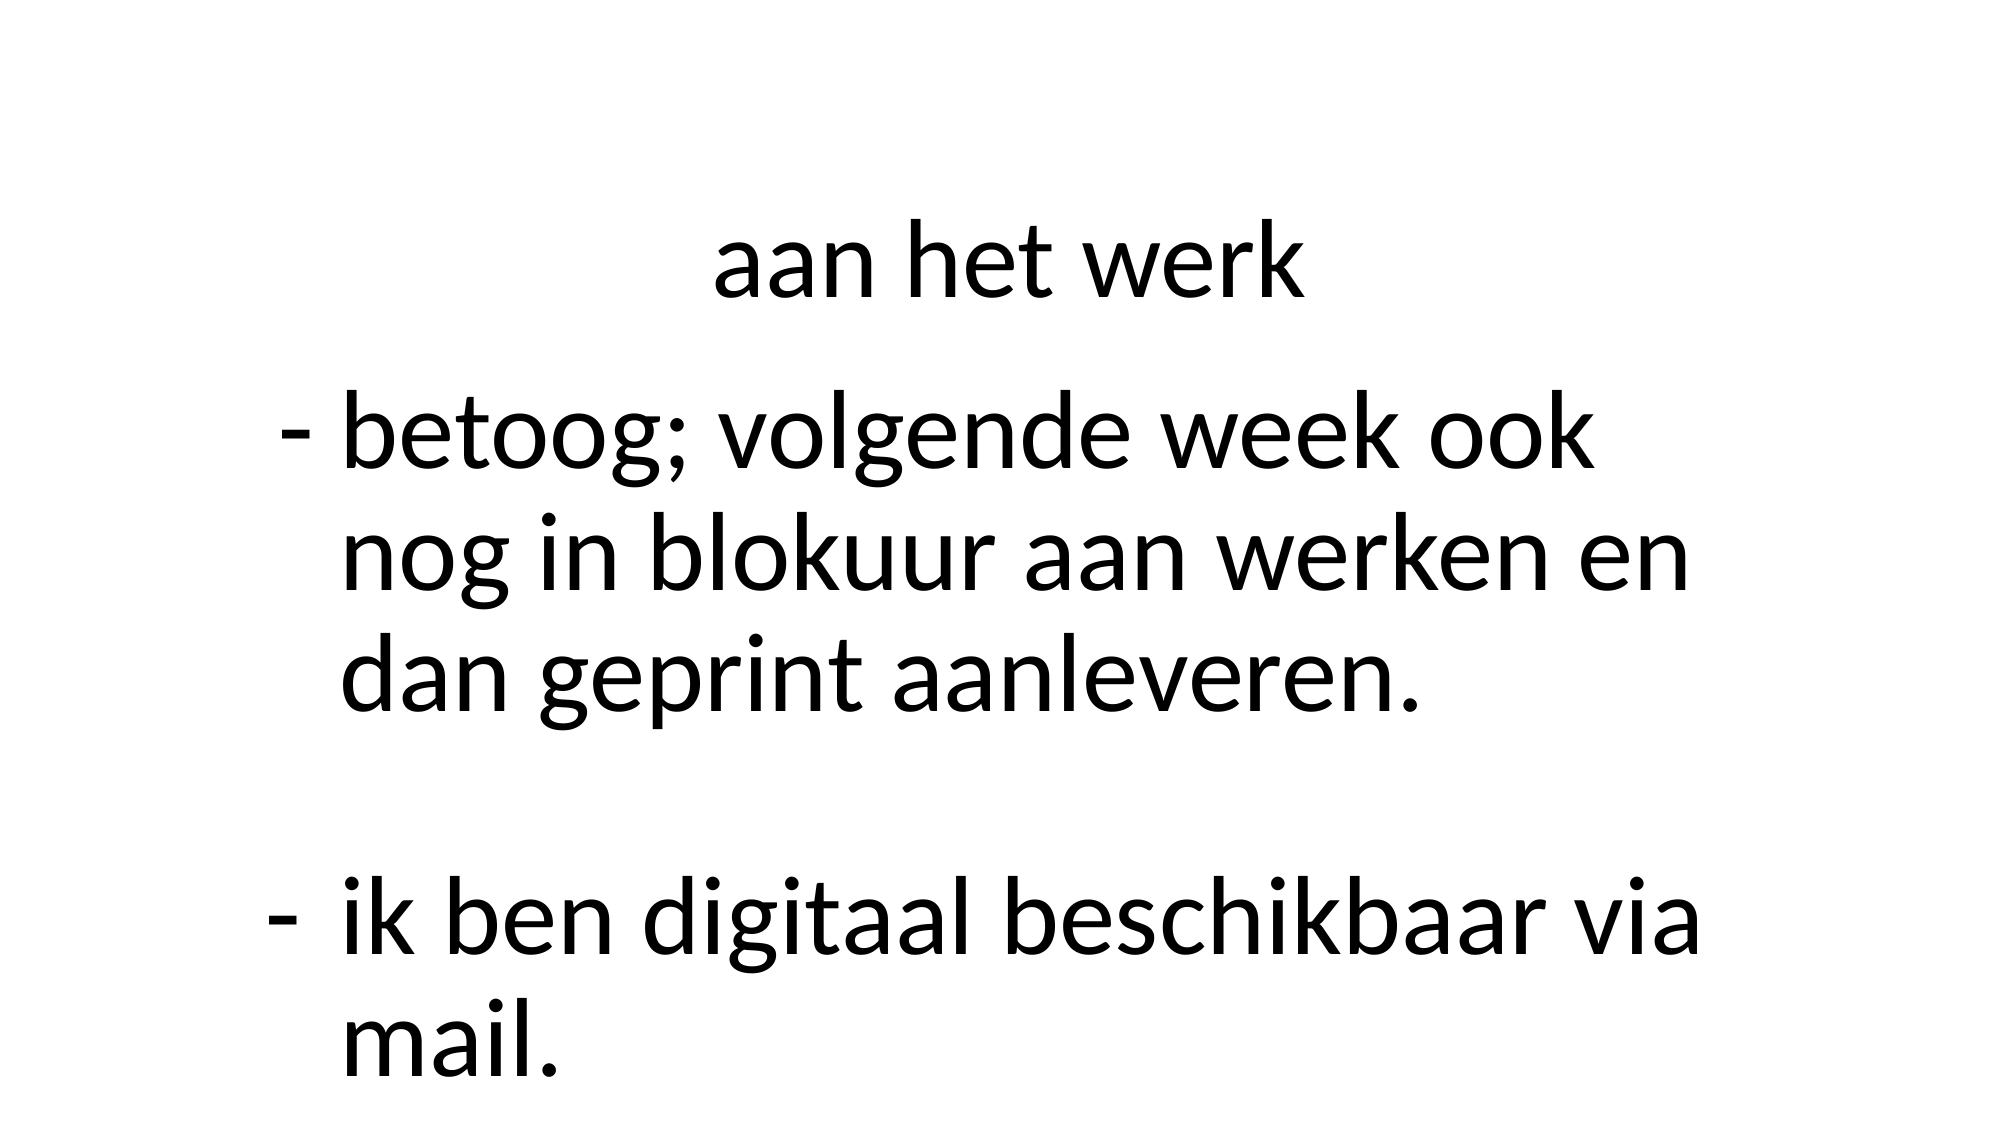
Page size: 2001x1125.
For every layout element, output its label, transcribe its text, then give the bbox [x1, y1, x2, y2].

title aan het werk [249, 184, 1769, 330]
subtitle betoog; volgende week ook nog in blokuur aan werken en dan geprint aanleveren. ik ben digitaal beschikbaar via mail. [249, 364, 1782, 863]
